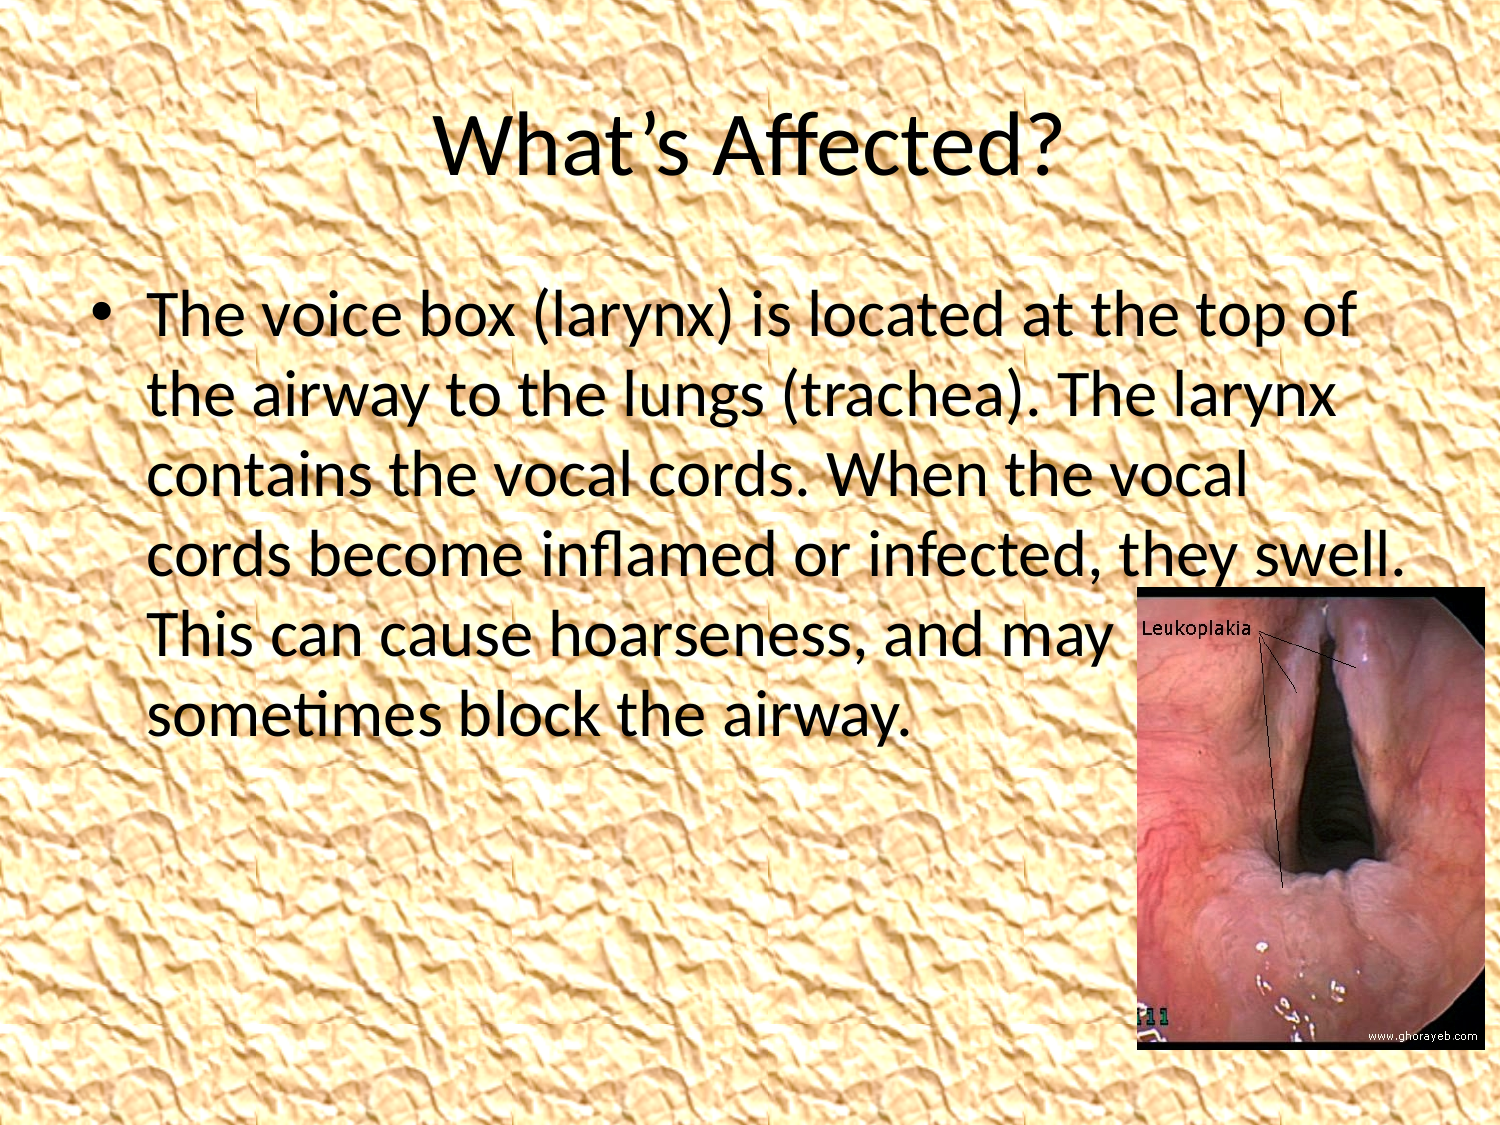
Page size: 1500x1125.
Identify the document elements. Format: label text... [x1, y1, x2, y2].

list The voice box (larynx) is located at the top of the airway to the lungs (trachea). The larynx contains the vocal cords. When the vocal cords become inflamed or infected, they swell. This can cause hoarseness, and may sometimes block the airway. [75, 262, 1425, 1005]
title What’s Affected? [75, 45, 1425, 233]
picture [0, 0, 1500, 1125]
